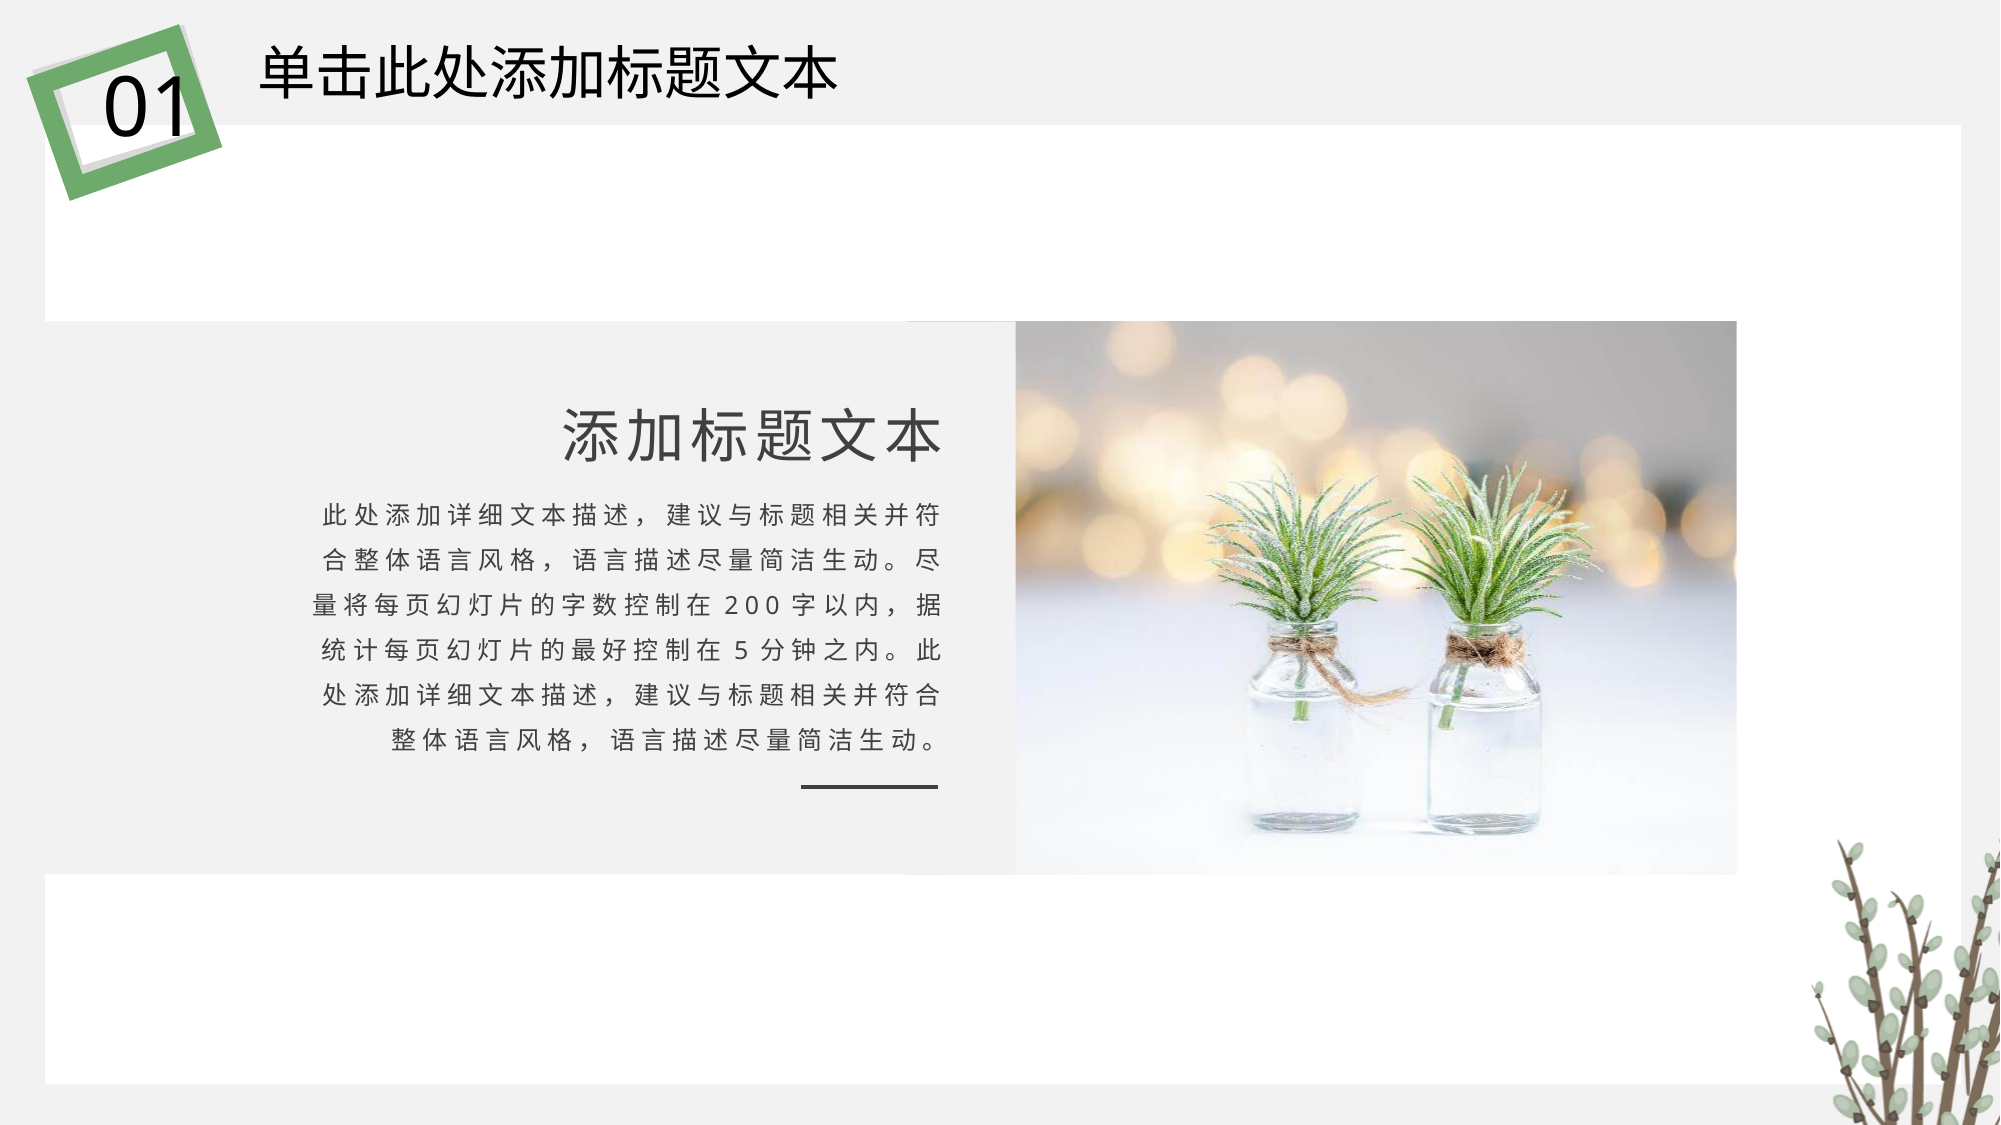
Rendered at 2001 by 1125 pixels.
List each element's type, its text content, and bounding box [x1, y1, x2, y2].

picture [1771, 782, 2000, 1125]
picture [906, 321, 1737, 875]
text_box 此处添加详细文本描述，建议与标题相关并符合整体语言风格，语言描述尽量简洁生动。尽量将每页幻灯片的字数控制在200字以内，据统计每页幻灯片的最好控制在5分钟之内。此处添加详细文本描述，建议与标题相关并符合整体语言风格，语言描述尽量简洁生动。 [295, 477, 906, 762]
text_box [0, 320, 1017, 875]
text_box 添加标题文本 [546, 391, 906, 477]
text_box 单击此处添加标题文本 [242, 29, 855, 114]
text_box 01 [87, 45, 213, 160]
